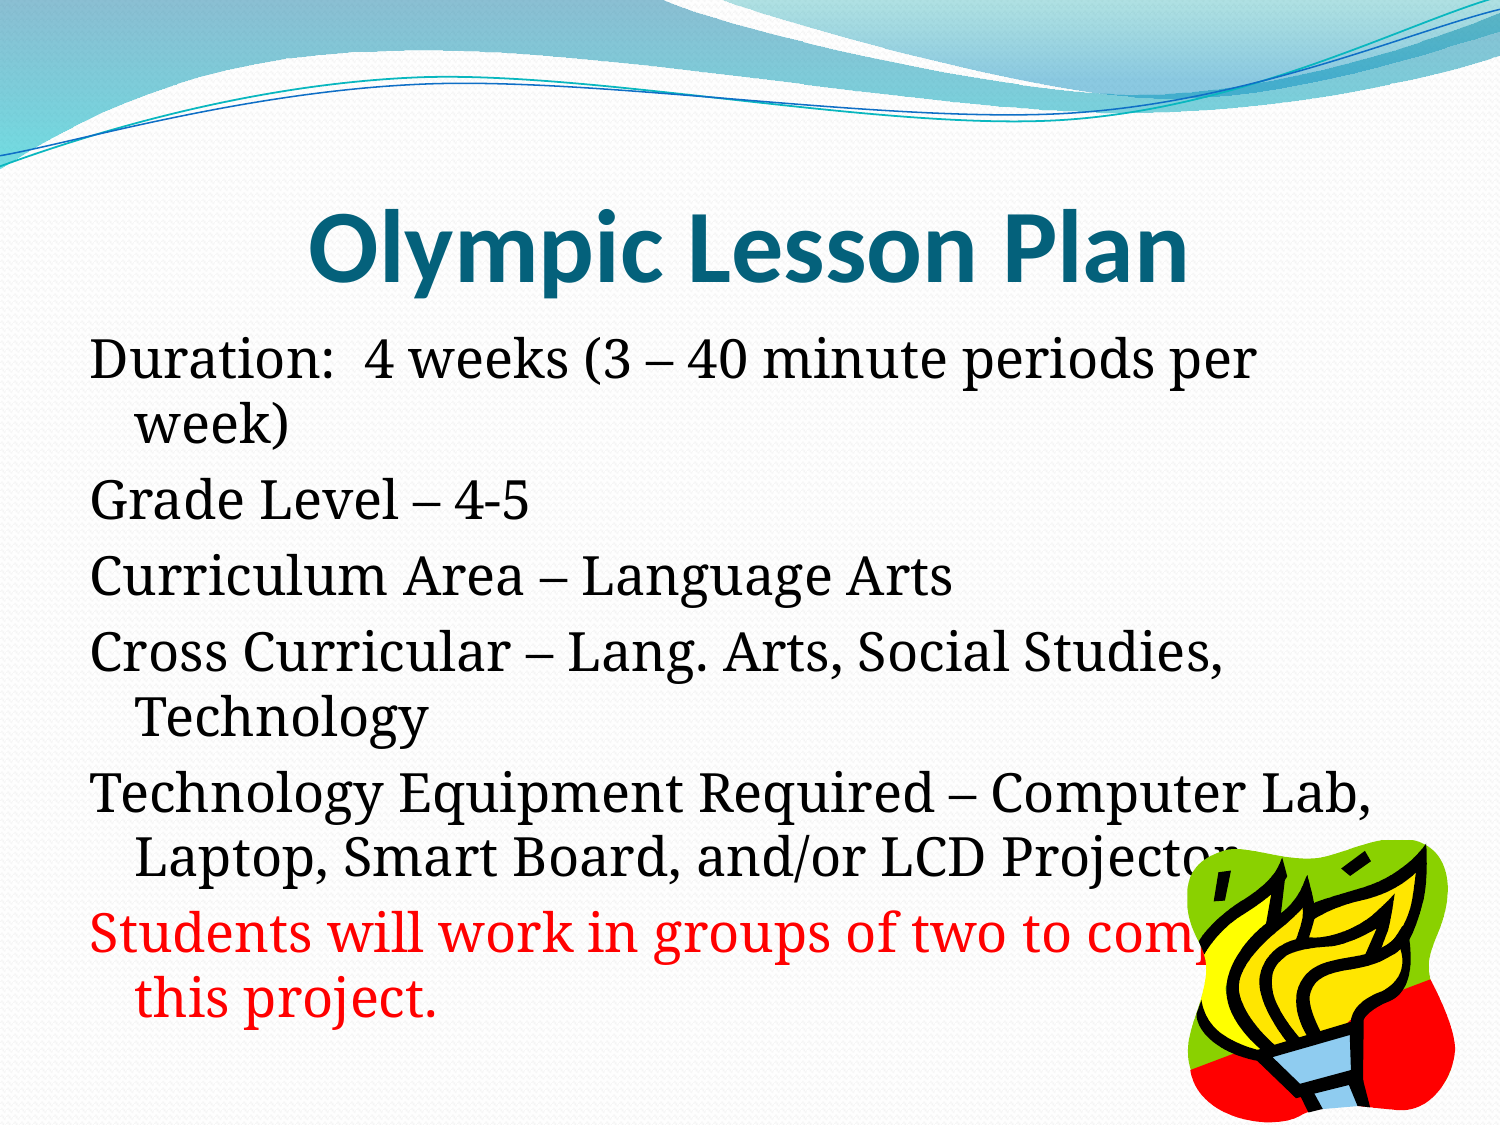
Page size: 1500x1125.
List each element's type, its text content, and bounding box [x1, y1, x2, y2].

picture [1187, 839, 1458, 1125]
title Olympic Lesson Plan [75, 115, 1425, 303]
list Duration: 4 weeks (3 – 40 minute periods per week) Grade Level – 4-5 Curriculum Area – Language Arts Cross Curricular – Lang. Arts, Social Studies, Technology Technology Equipment Required – Computer Lab, Laptop, Smart Board, and/or LCD Projector Students will work in groups of two to complete this project. [75, 317, 1425, 1038]
